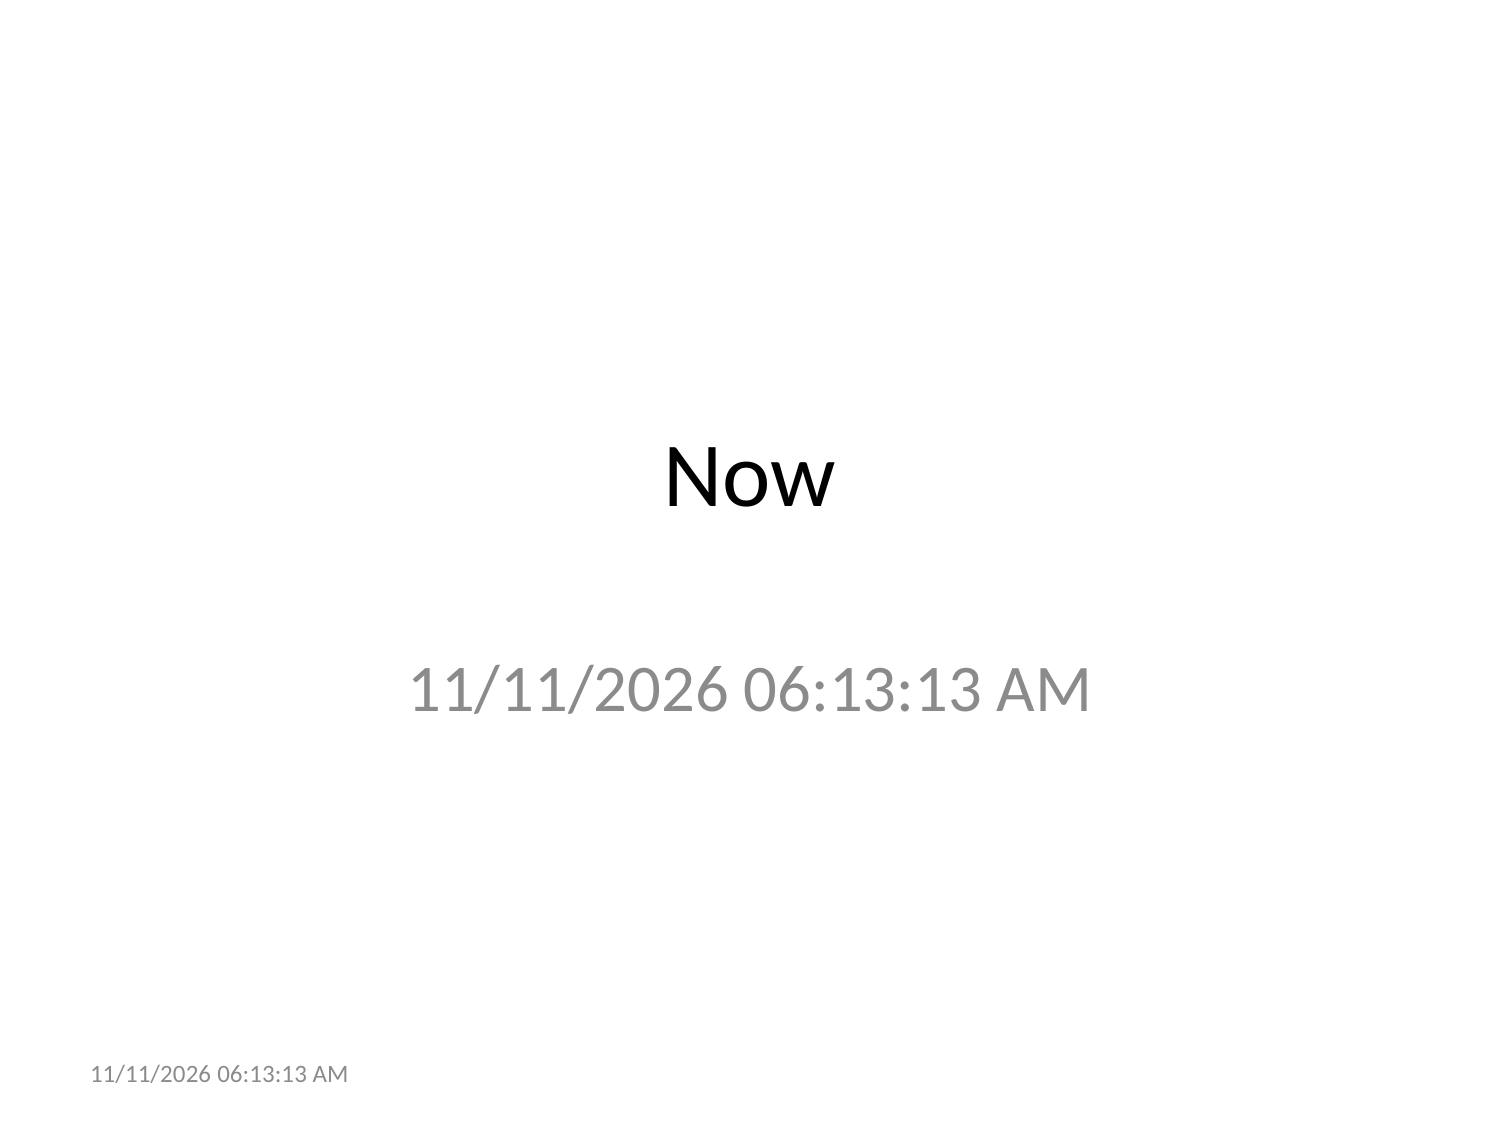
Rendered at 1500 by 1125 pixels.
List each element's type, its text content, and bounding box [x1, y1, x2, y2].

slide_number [75, 1042, 425, 1103]
subtitle 2011-12-19 10:20:04 AM [225, 637, 1275, 925]
title Now [112, 349, 1388, 591]
